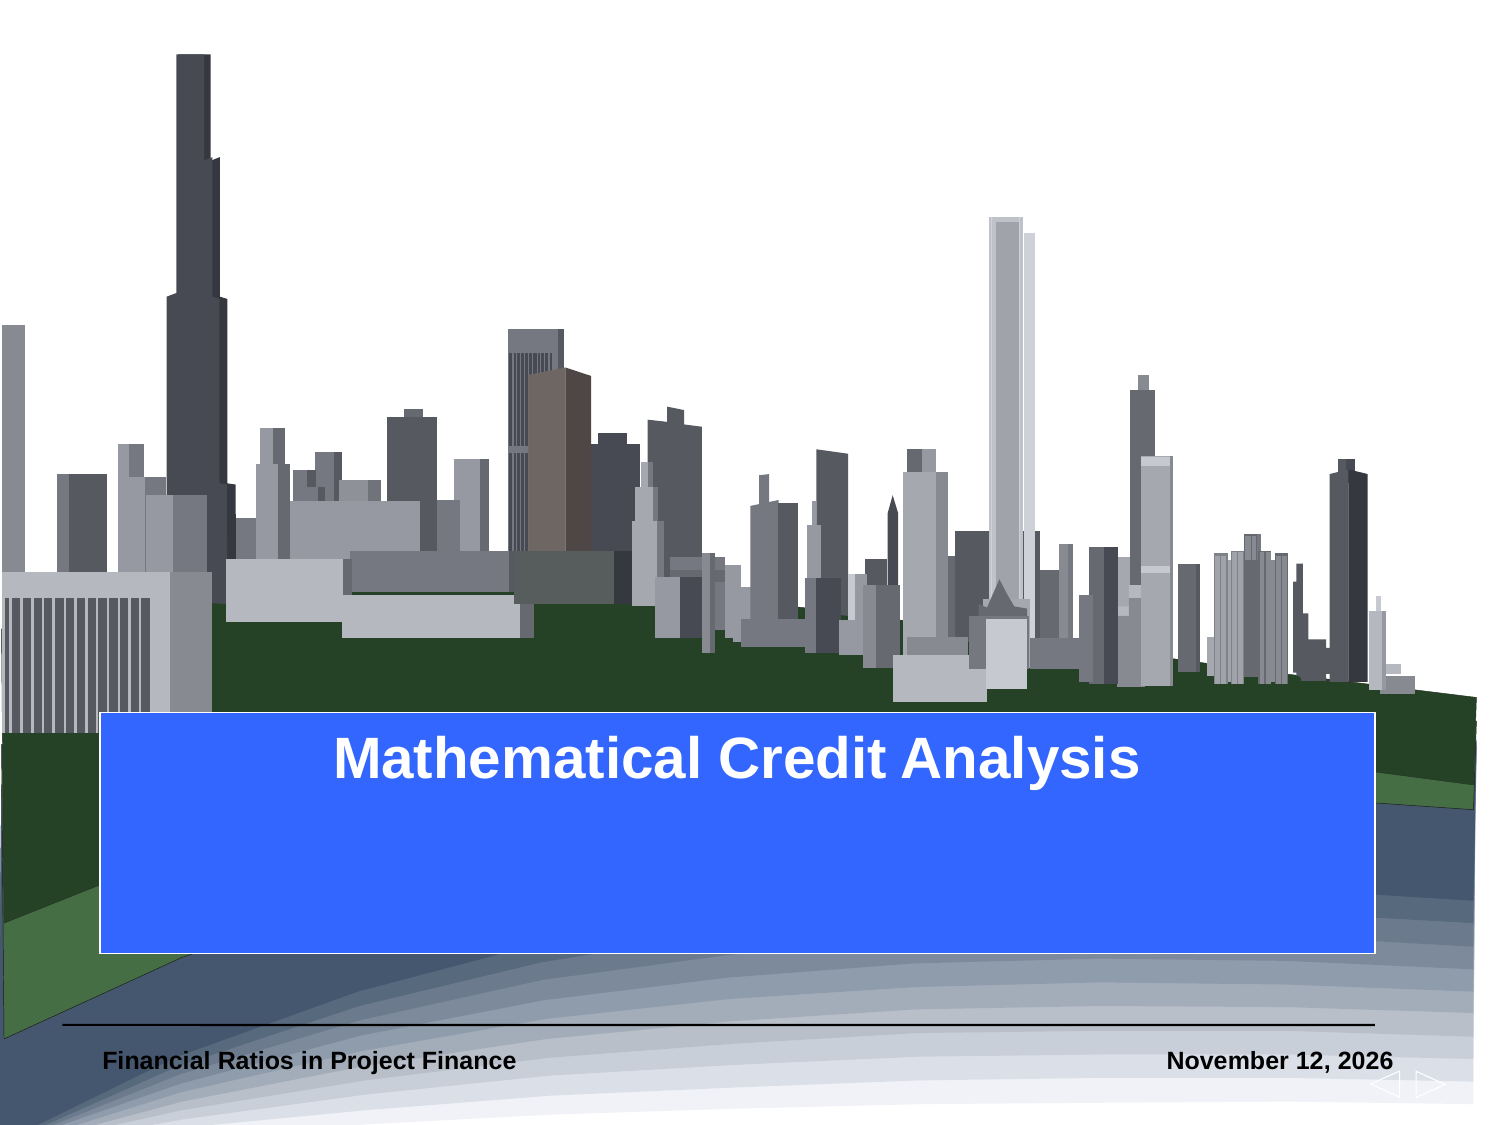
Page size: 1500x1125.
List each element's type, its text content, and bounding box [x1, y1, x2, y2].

title Mathematical Credit Analysis [99, 712, 1376, 954]
